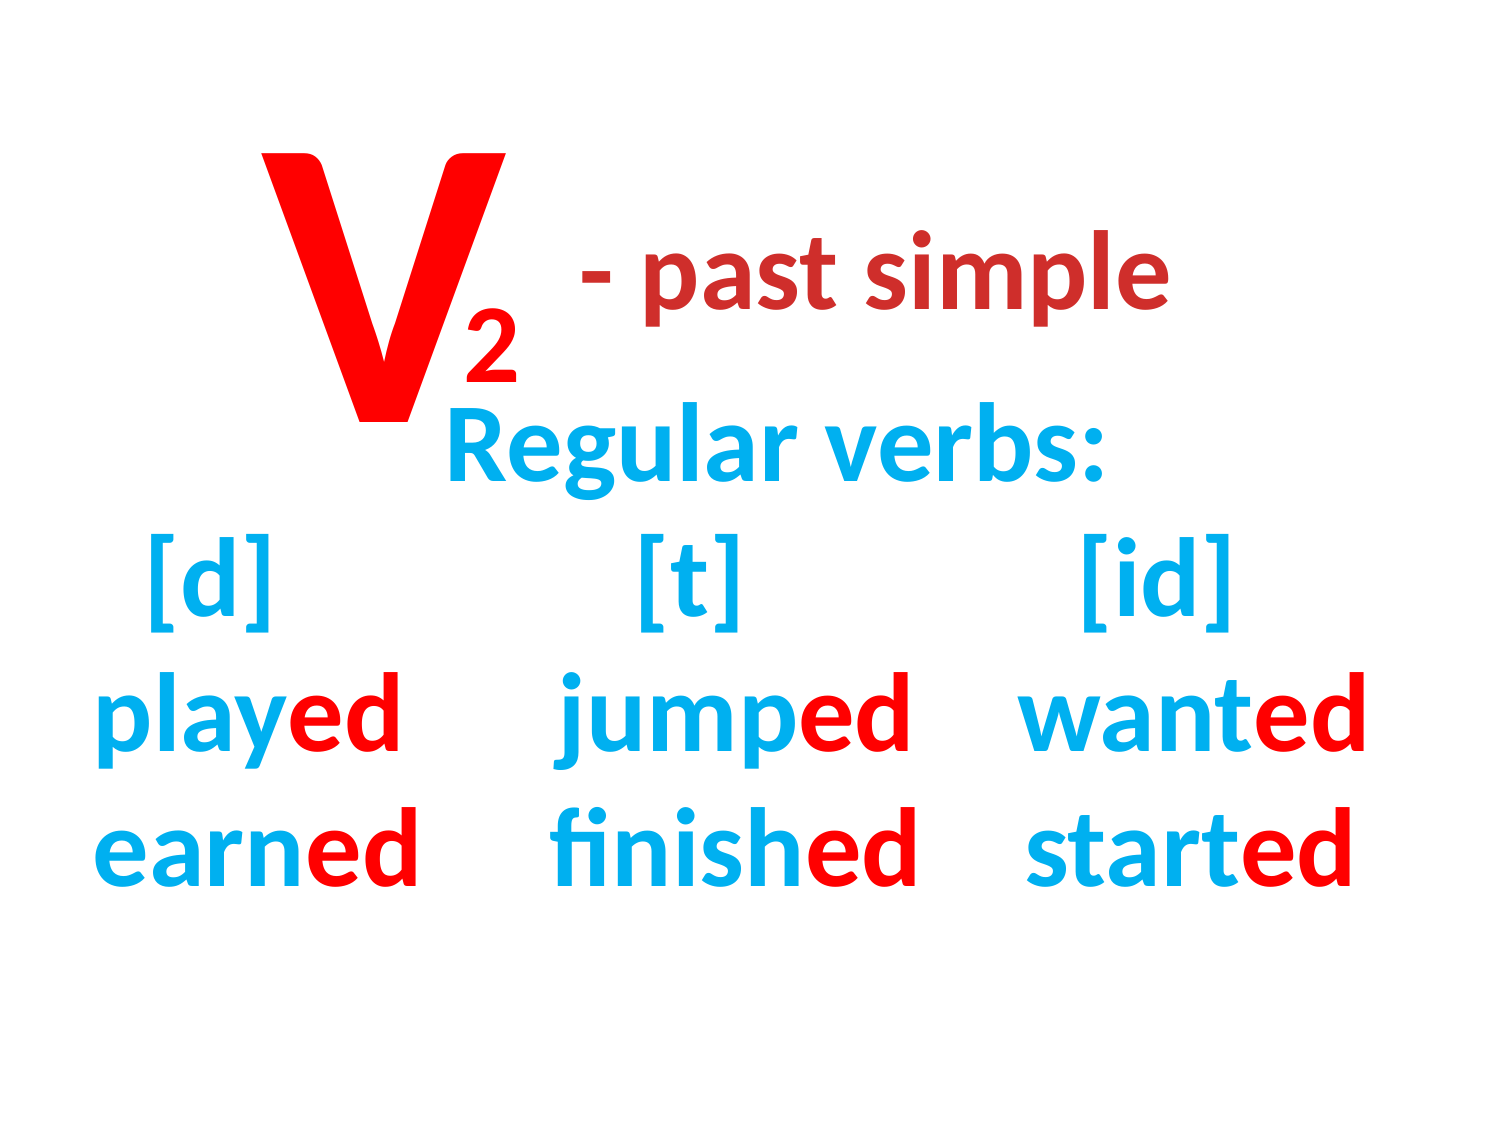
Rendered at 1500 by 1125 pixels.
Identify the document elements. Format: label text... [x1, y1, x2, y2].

text_box 2 [419, 262, 565, 361]
text_box - past simple [564, 189, 1188, 340]
text_box Regular verbs: [d] [t] [id] played jumped wanted earned finished started [1, 361, 1500, 1125]
text_box V [123, 0, 644, 361]
